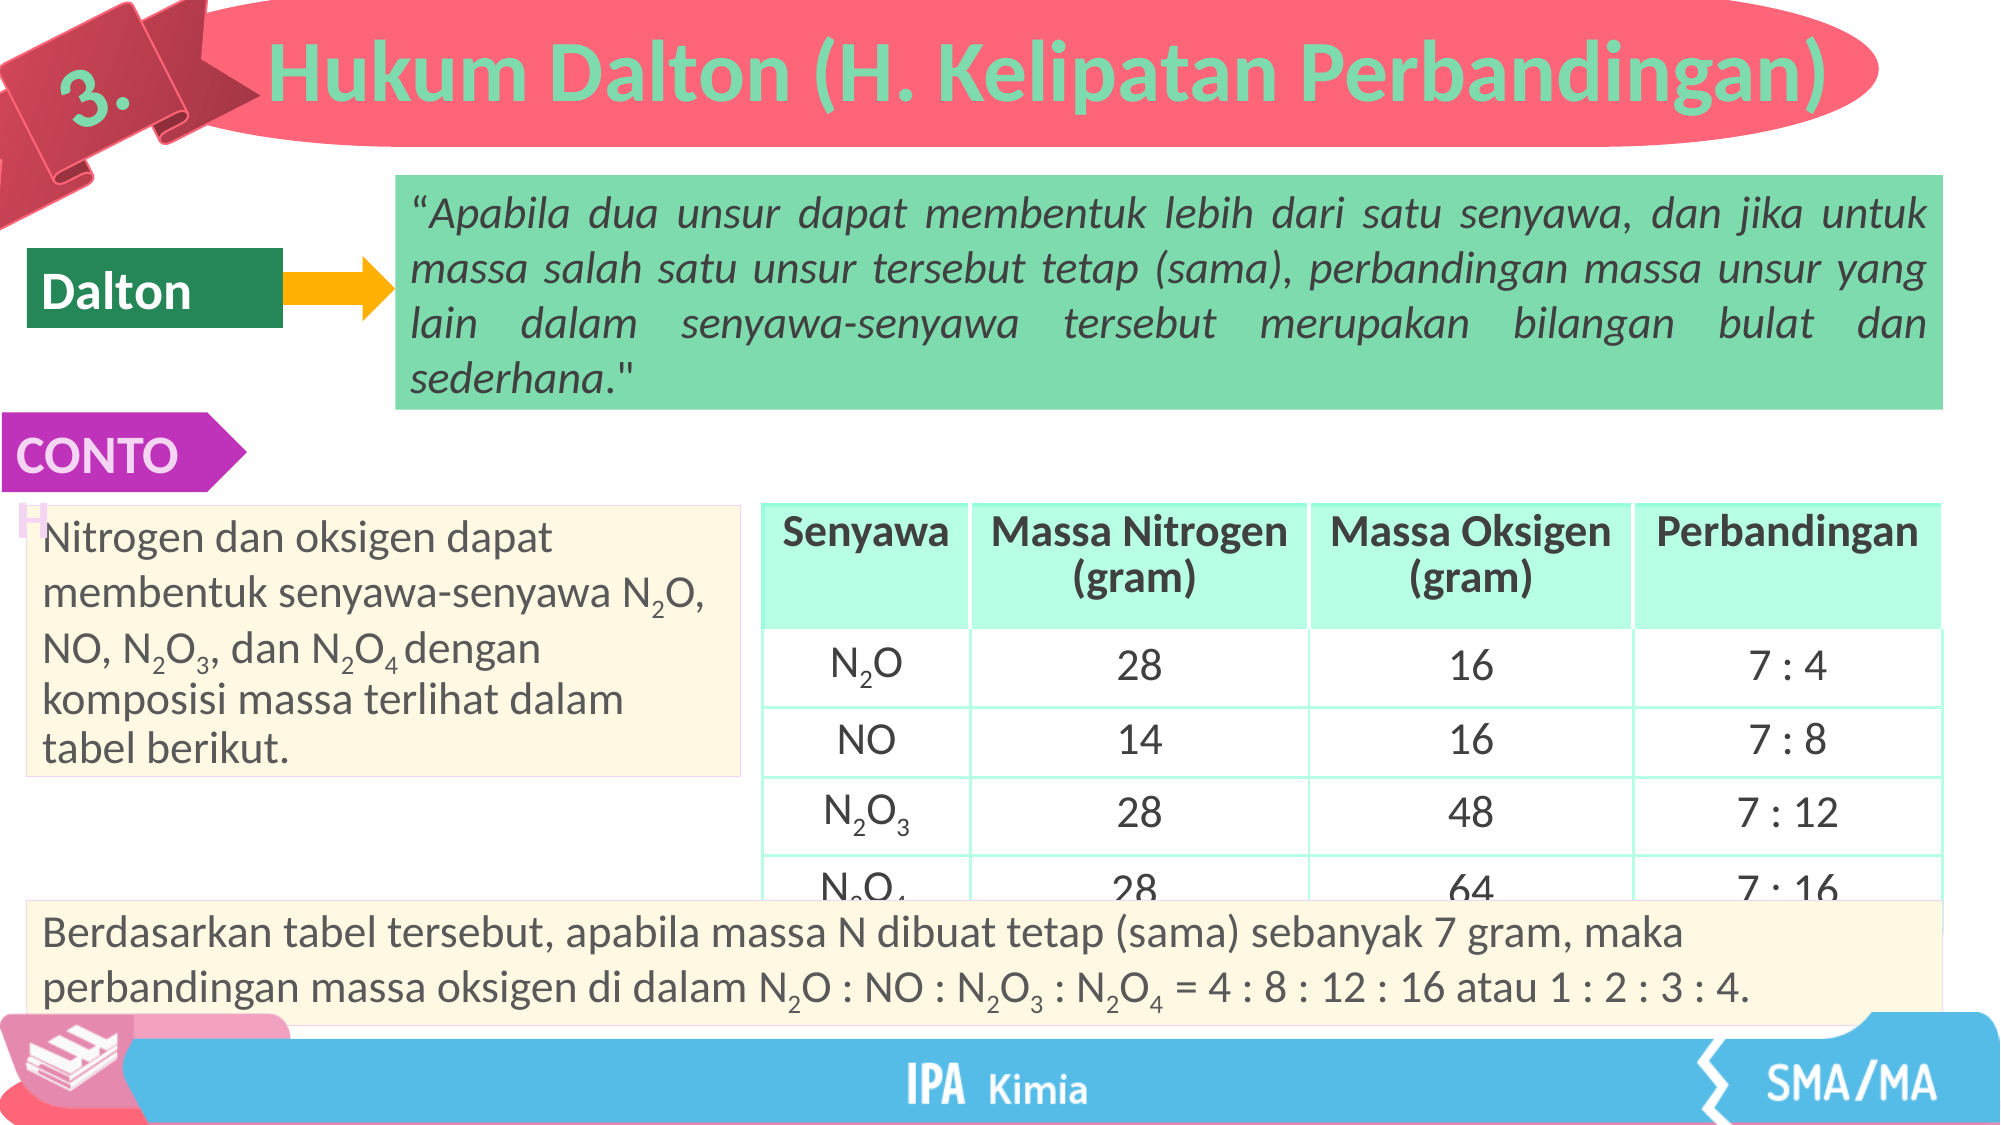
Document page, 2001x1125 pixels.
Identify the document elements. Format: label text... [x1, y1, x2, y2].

text_box 3. [0, 0, 266, 231]
table_cell 28 [972, 632, 1308, 706]
table_cell 48 [1310, 779, 1632, 854]
table_header Massa Nitrogen (gram) [972, 507, 1307, 629]
table_cell 28 [972, 779, 1308, 854]
table_header Senyawa [765, 507, 968, 629]
table_cell N2O4 [764, 857, 969, 900]
table_cell 7 : 4 [1635, 632, 1941, 706]
text_box Berdasarkan tabel tersebut, apabila massa N dibuat tetap (sama) sebanyak 7 gram, maka perbandingan massa oksigen di dalam N2O : NO : N2O3 : N2O4 = 4 : 8 : 12 : 16 atau 1 : 2 : 3 : 4. [26, 900, 1943, 1012]
picture [0, 1012, 2000, 1125]
table_cell 16 [1310, 632, 1632, 706]
text_box [281, 253, 397, 324]
table_cell 14 [972, 709, 1308, 776]
title Hukum Dalton (H. Kelipatan Perbandingan) [252, 0, 1978, 146]
table_cell 16 [1310, 709, 1632, 776]
table_cell 7 : 12 [1635, 779, 1941, 854]
text_box Dalton [26, 248, 283, 328]
text_box “Apabila dua unsur dapat membentuk lebih dari satu senyawa, dan jika untuk massa salah satu unsur tersebut tetap (sama), perbandingan massa unsur yang lain dalam senyawa-senyawa tersebut merupakan bilangan bulat dan sederhana." [395, 175, 1943, 410]
table_cell 64 [1310, 857, 1632, 900]
table_cell N2O3 [764, 779, 969, 854]
table_header Perbandingan [1635, 507, 1941, 629]
table_header Massa Oksigen (gram) [1311, 507, 1631, 629]
table_cell N2O [764, 632, 969, 706]
table_cell 7 : 8 [1635, 709, 1941, 776]
list Nitrogen dan oksigen dapat membentuk senyawa-senyawa N2O, NO, N2O3, dan N2O4 dengan komposisi massa terlihat dalam tabel berikut. [26, 505, 741, 777]
table_cell 28 [972, 857, 1308, 900]
text_box CONTOH [1, 412, 247, 493]
table_cell 7 : 16 [1635, 857, 1941, 900]
table_cell NO [764, 709, 969, 776]
